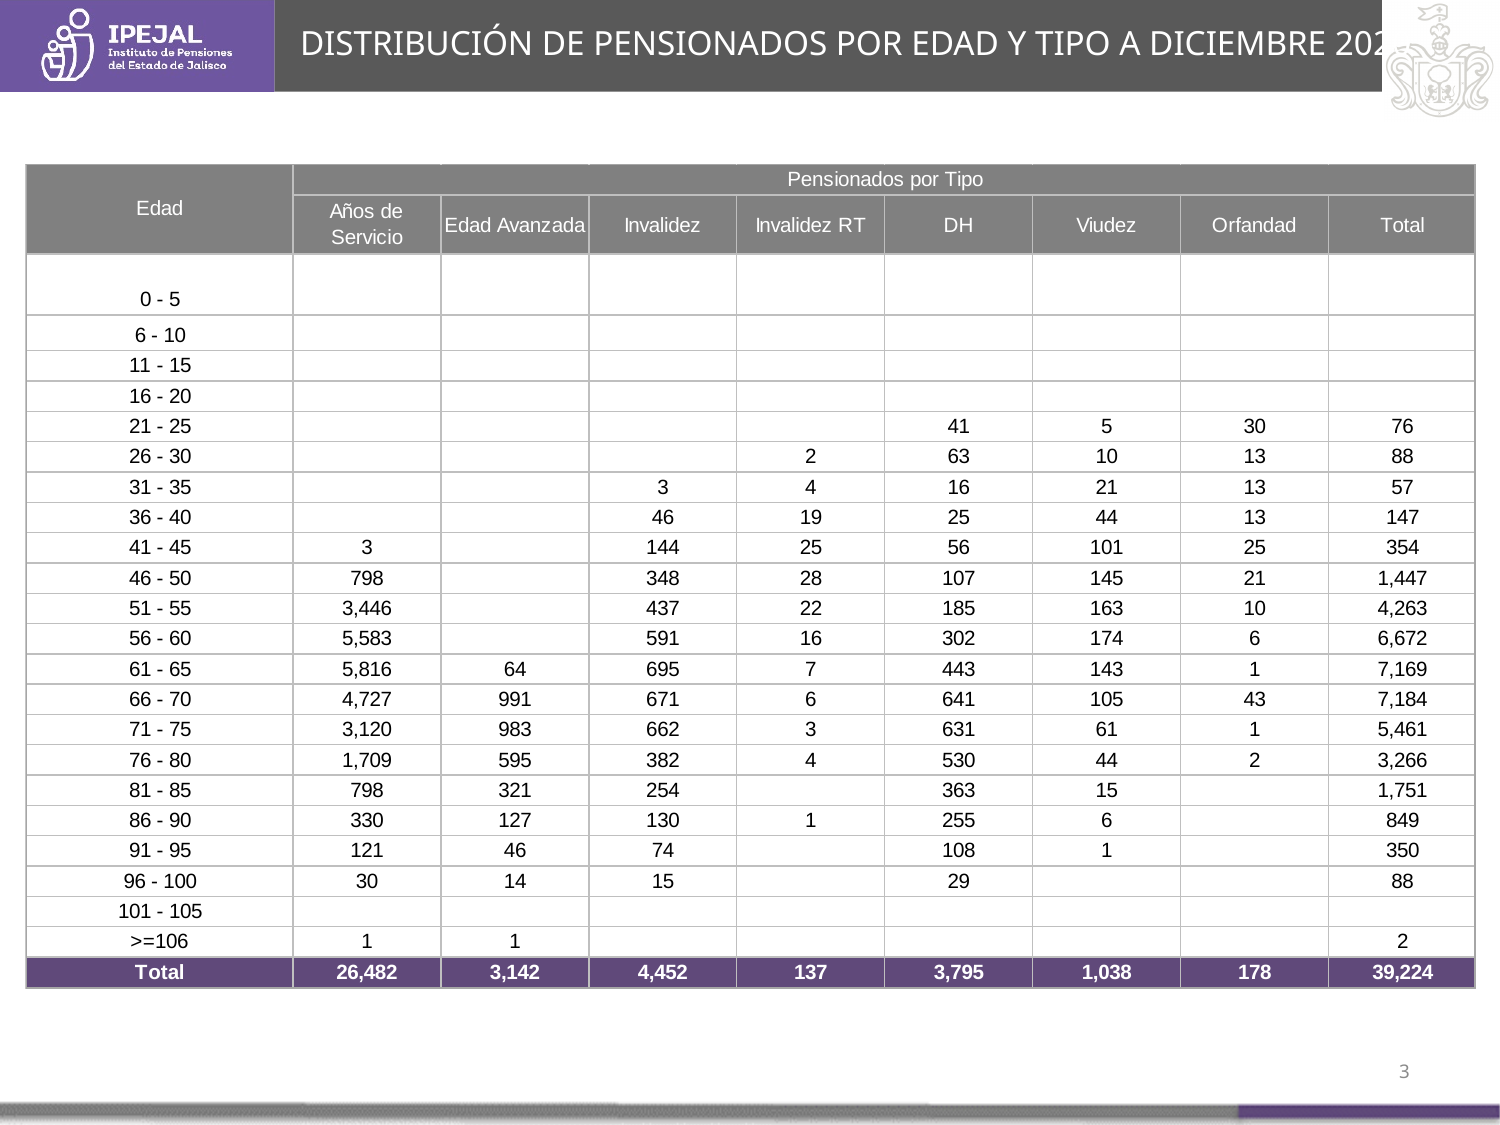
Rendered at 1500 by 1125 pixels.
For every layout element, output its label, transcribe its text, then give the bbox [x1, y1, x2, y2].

picture [25, 164, 1478, 990]
slide_number 3 [1074, 1042, 1425, 1103]
picture [0, 0, 275, 92]
picture [0, 1096, 1500, 1125]
text_box DISTRIBUCIÓN DE PENSIONADOS POR EDAD Y TIPO A DICIEMBRE 2020 [285, 19, 1500, 74]
